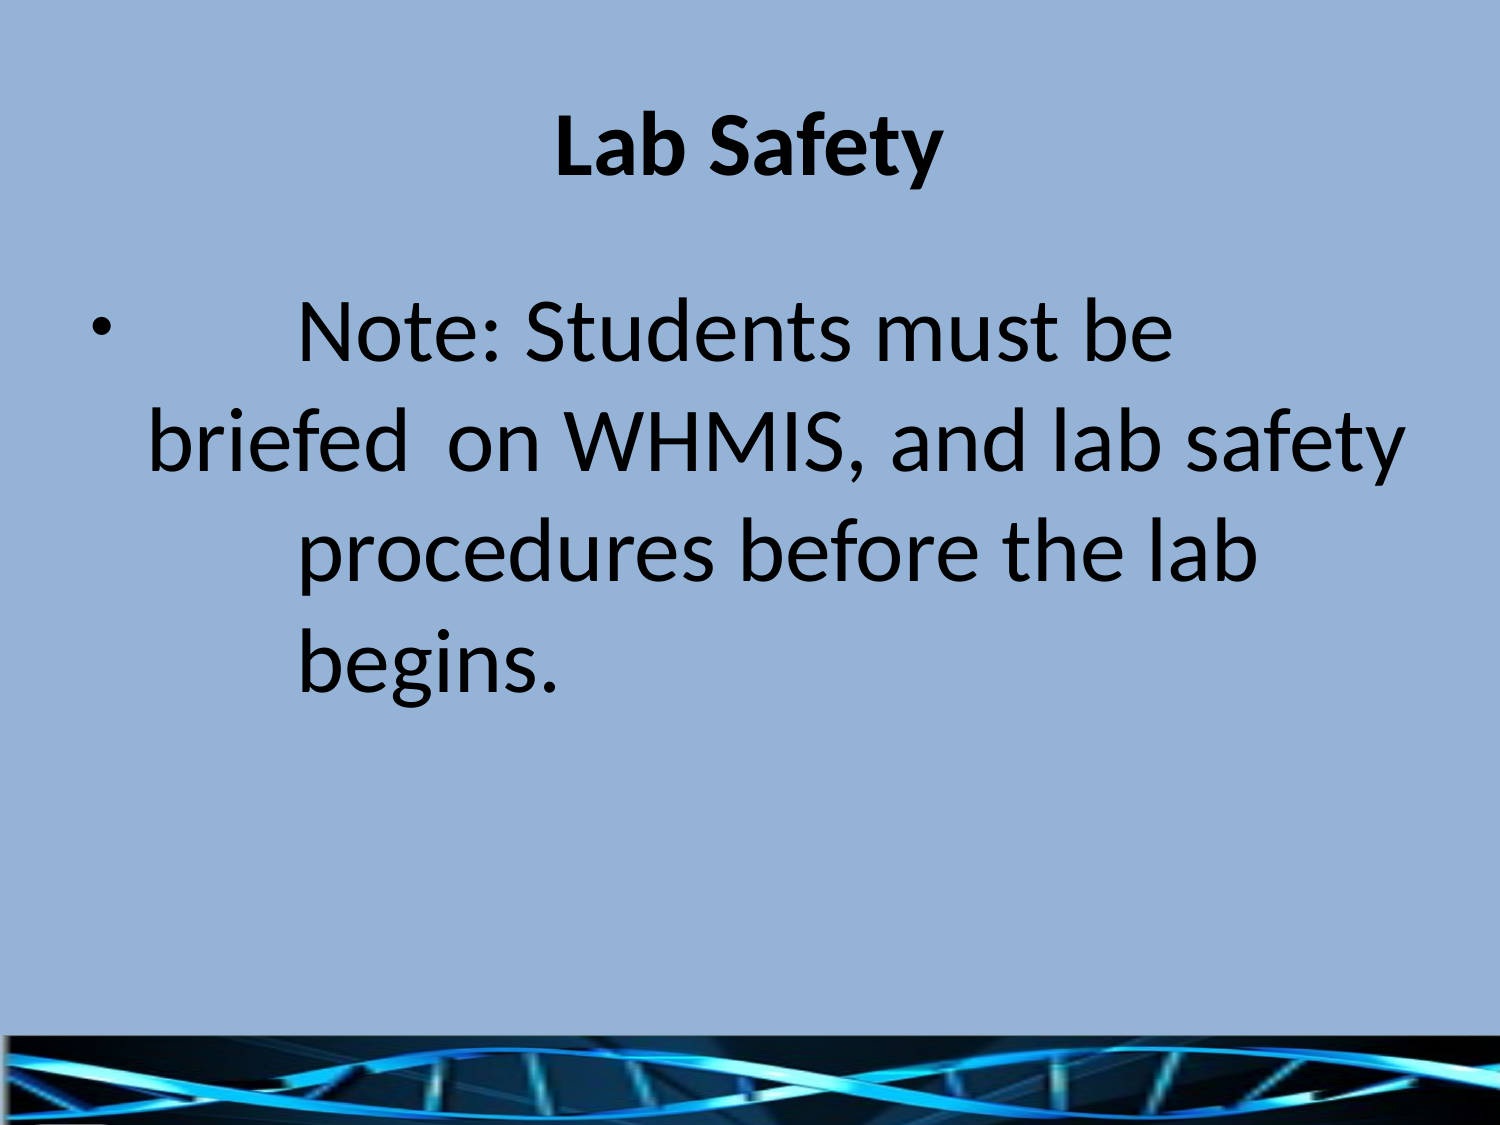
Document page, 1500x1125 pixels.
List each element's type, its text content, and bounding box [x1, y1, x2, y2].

title Lab Safety [75, 45, 1425, 233]
list Note: Students must be briefed on WHMIS, and lab safety procedures before the lab begins. [75, 262, 1425, 1005]
picture [4, 323, 1500, 1125]
